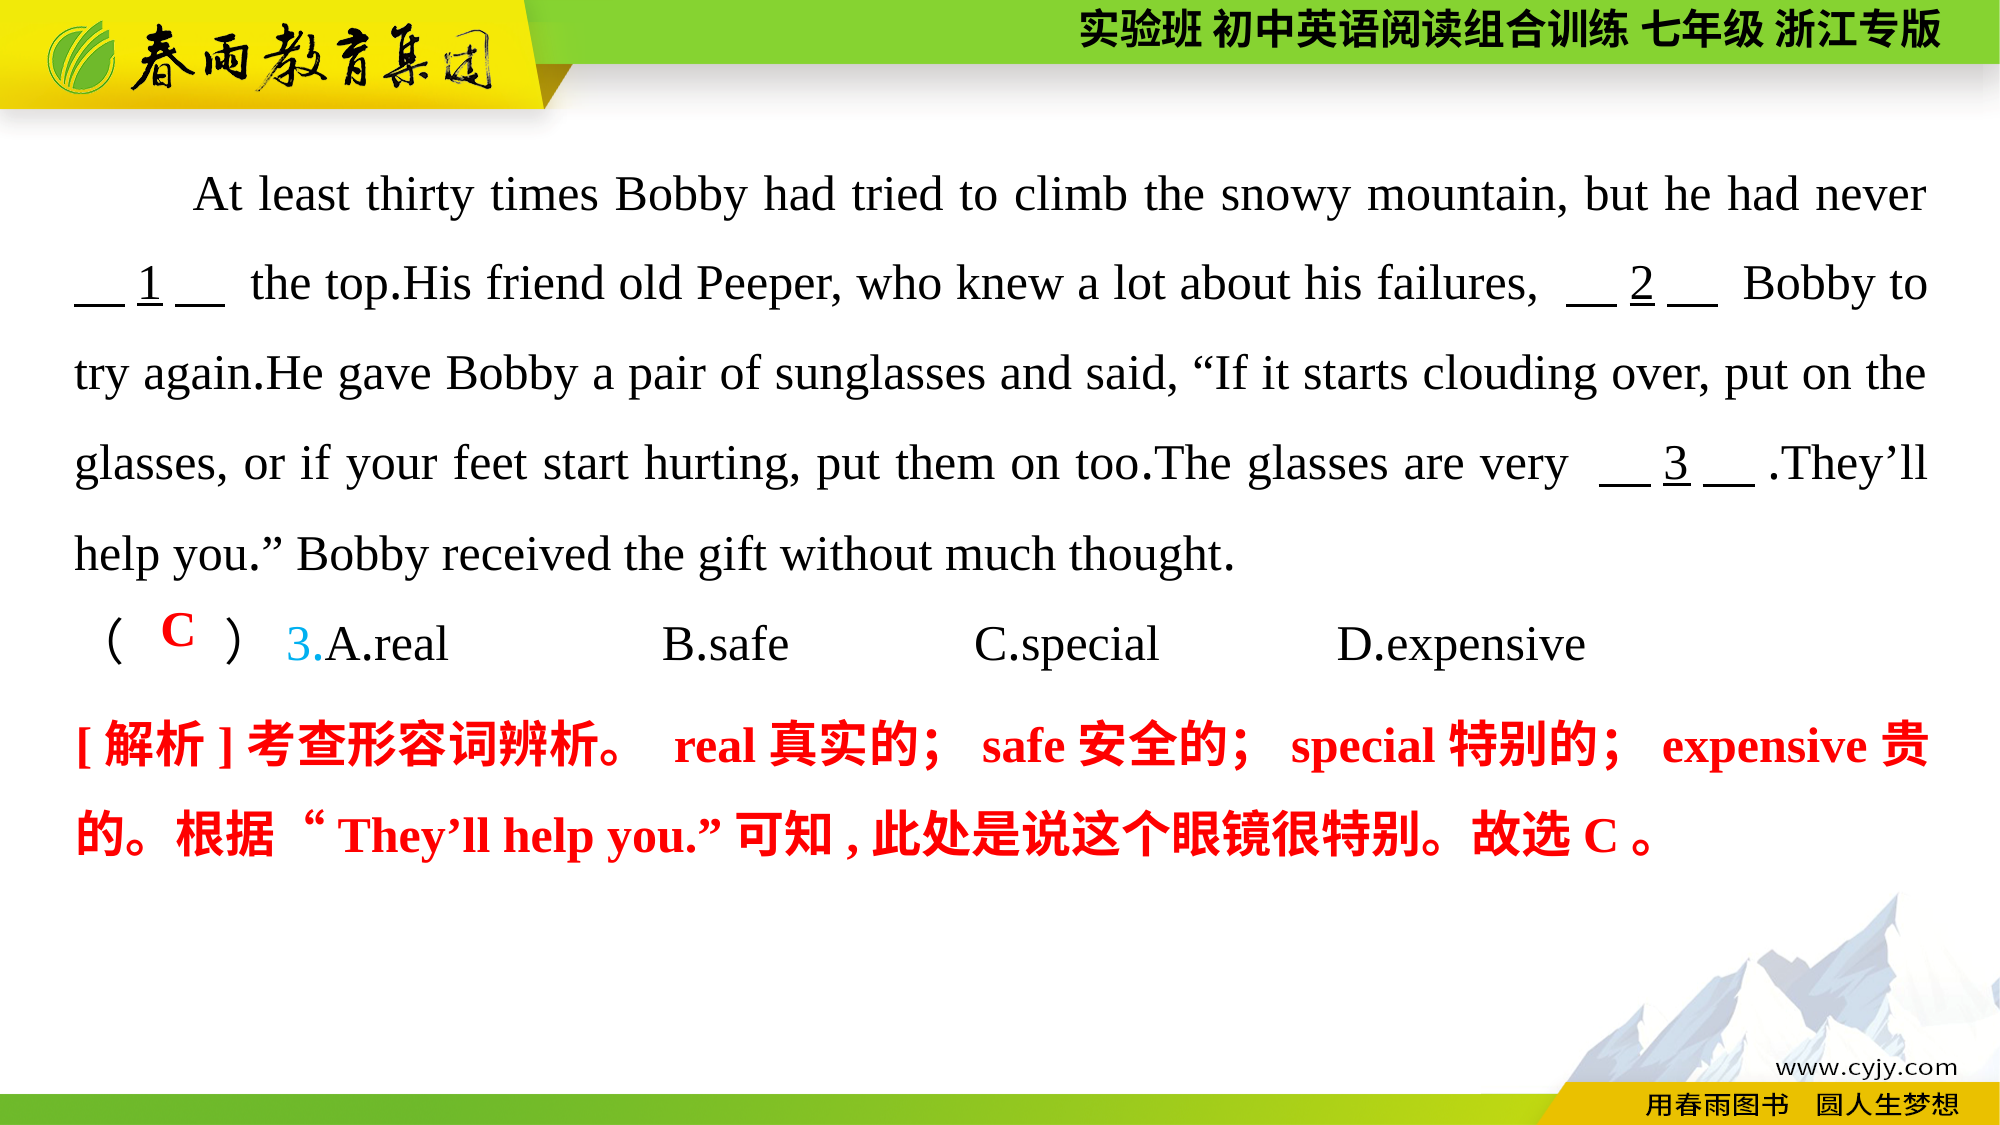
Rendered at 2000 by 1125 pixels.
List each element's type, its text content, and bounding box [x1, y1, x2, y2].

picture [0, 0, 2000, 1125]
text_box [解析]考查形容词辨析。 real真实的；safe安全的；special特别的；expensive贵的。根据“They’ll help you.”可知,此处是说这个眼镜很特别。故选C。 [60, 675, 1945, 871]
list At least thirty times Bobby had tried to climb the snowy mountain, but he had never 1 the top.His friend old Peeper, who knew a lot about his failures, 2 Bobby to try again.He gave Bobby a pair of sunglasses and said, “If it starts clouding over, put on the glasses, or if your feet start hurting, put them on too.The glasses are very 3 .They’ll help you.” Bobby received the gift without much thought. （ ）3.A.real B.safe C.special D.expensive [59, 122, 1944, 683]
text_box C [145, 588, 212, 664]
